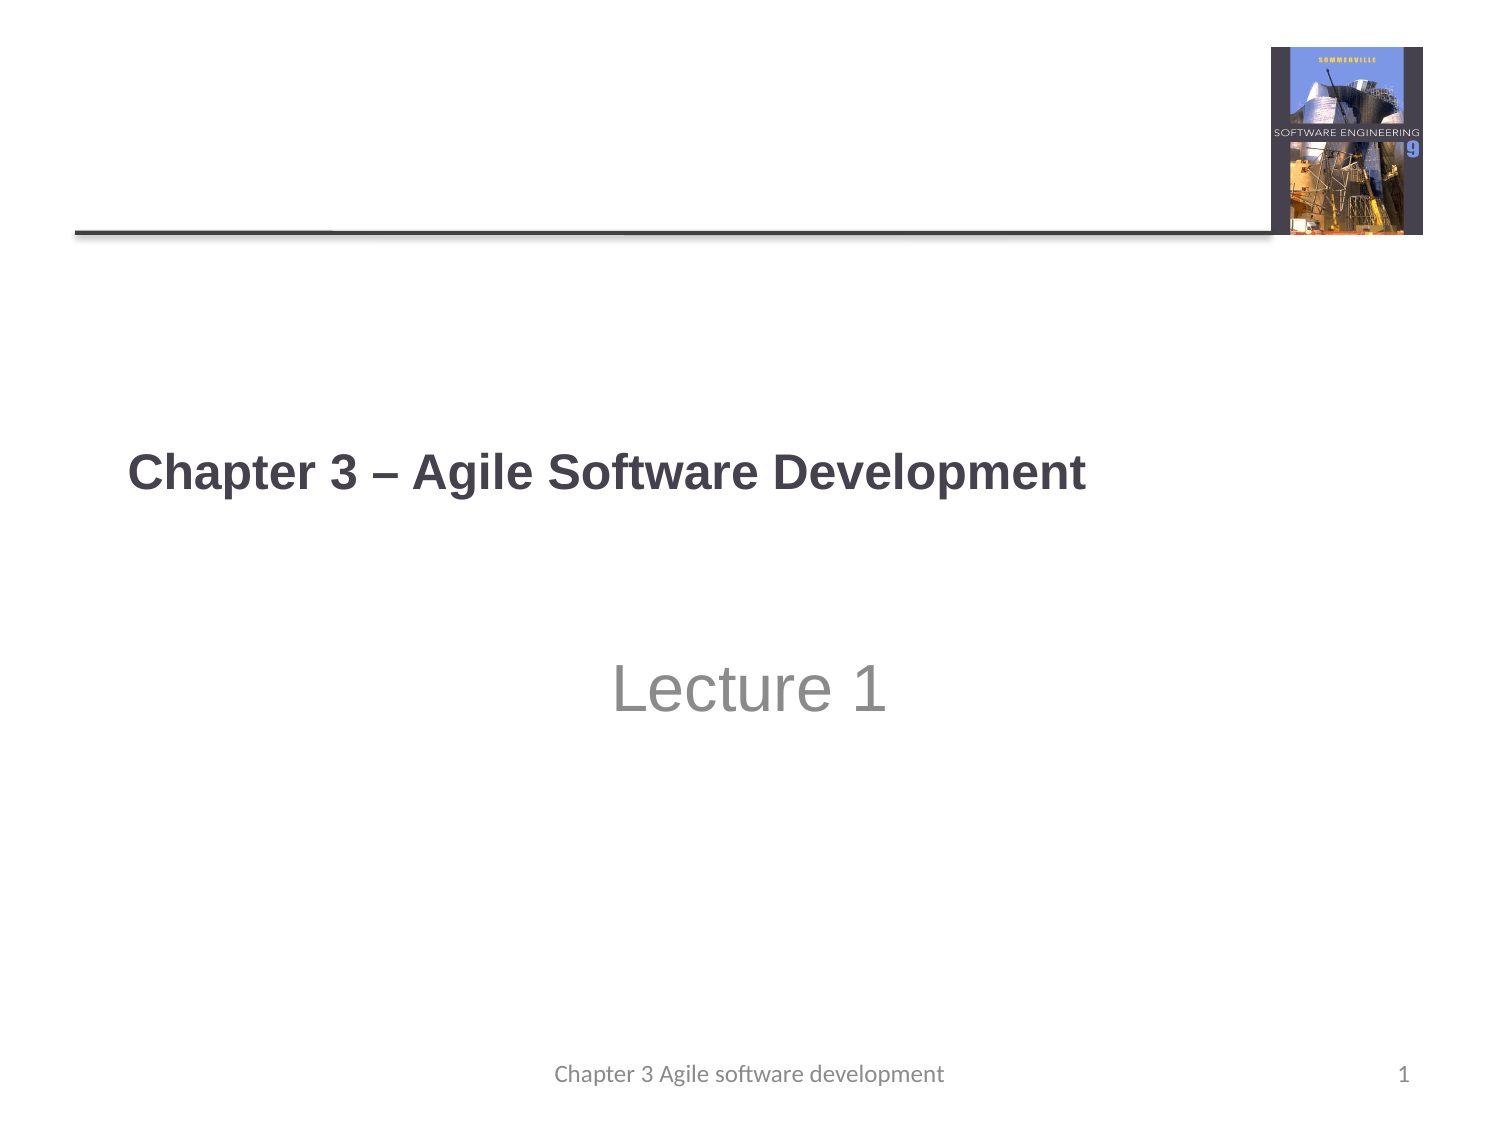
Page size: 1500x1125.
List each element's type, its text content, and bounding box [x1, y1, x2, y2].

footer Chapter 3 Agile software development [512, 1042, 988, 1103]
slide_number 1 [1074, 1042, 1425, 1103]
picture [1271, 47, 1423, 235]
title Chapter 3 – Agile Software Development [112, 349, 1388, 591]
subtitle Lecture 1 [225, 637, 1275, 925]
